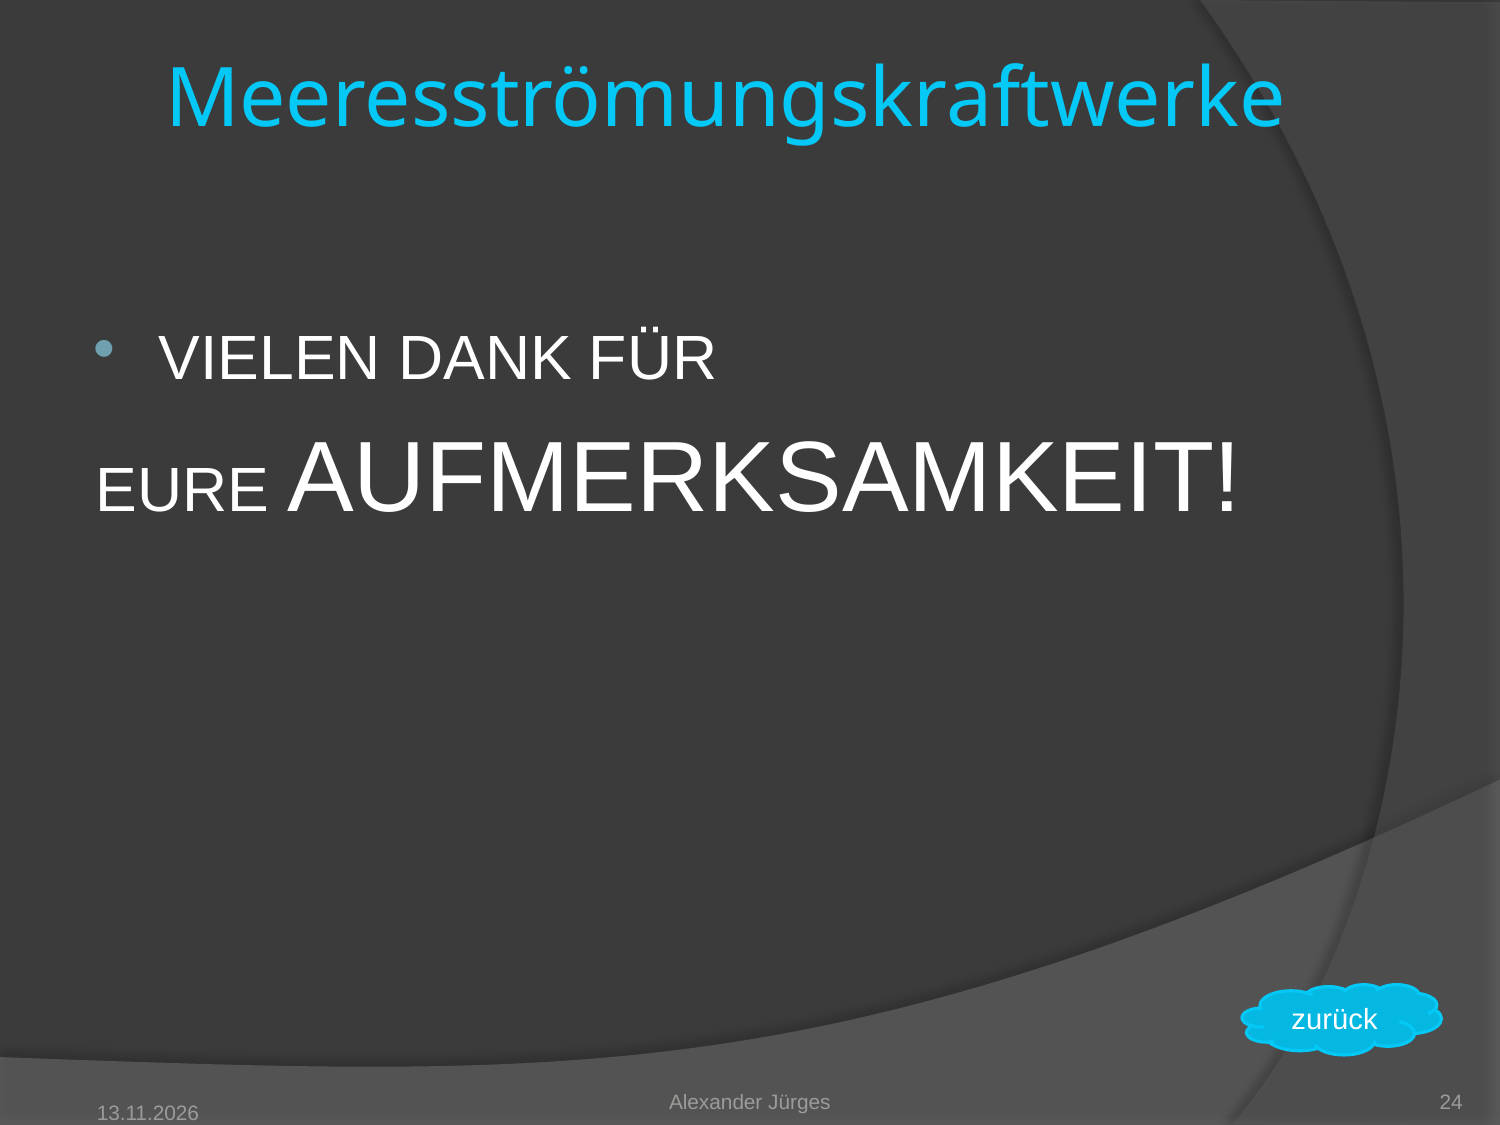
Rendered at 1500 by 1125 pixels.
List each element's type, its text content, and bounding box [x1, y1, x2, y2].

text_box zurück [1240, 983, 1443, 1057]
footer Alexander Jürges [512, 1053, 988, 1114]
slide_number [82, 1065, 432, 1125]
slide_number 24 [1337, 1053, 1463, 1114]
text_box Meeresströmungskraftwerke [157, 0, 1383, 188]
list VIELEN DANK FÜR EURE AUFMERKSAMKEIT! [75, 309, 1300, 657]
